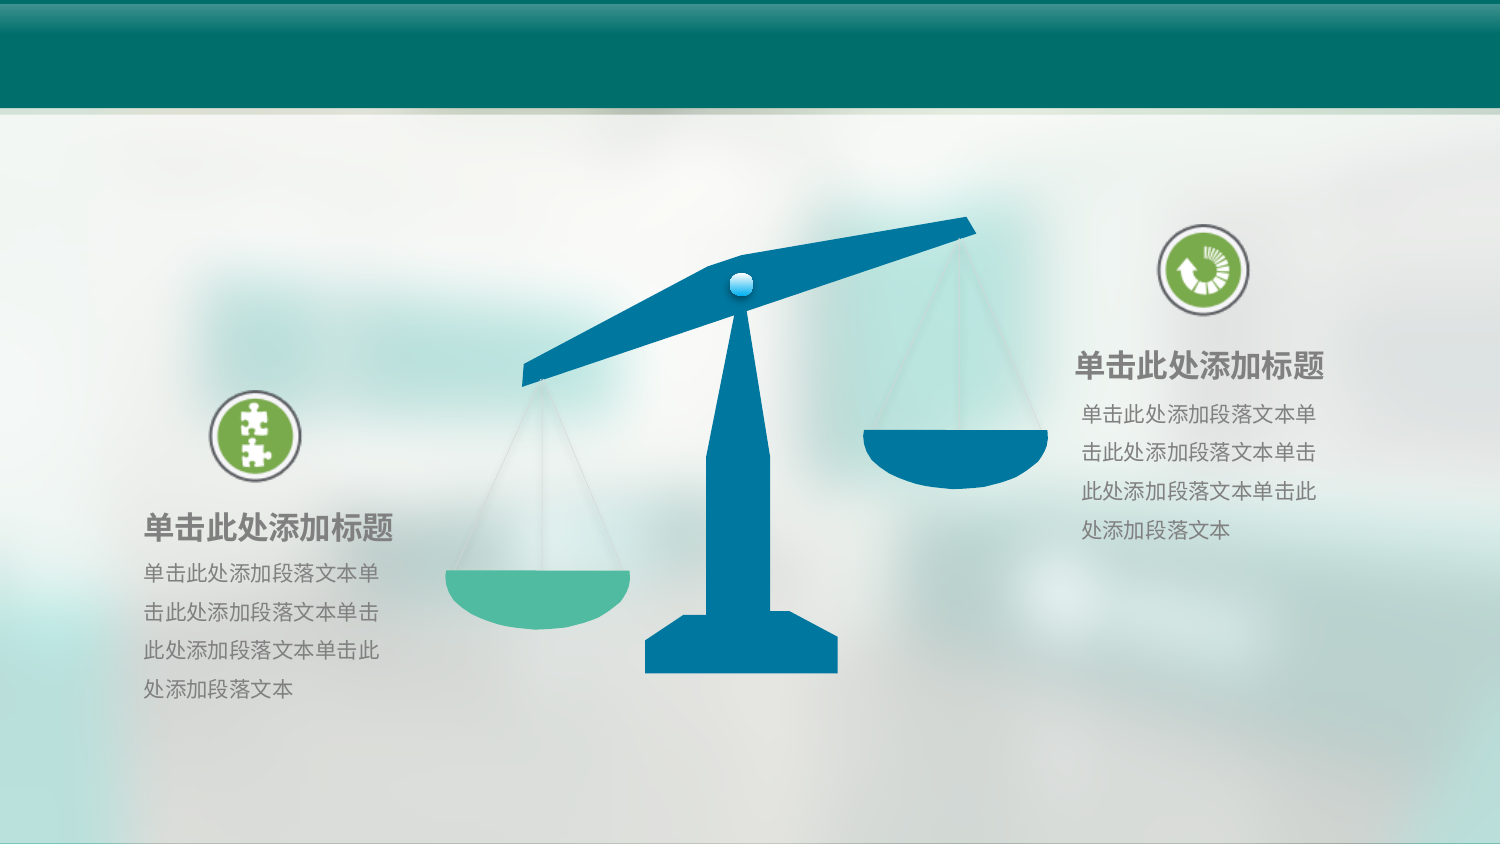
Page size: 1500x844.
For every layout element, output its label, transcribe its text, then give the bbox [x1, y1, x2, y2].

text_box 单击此处添加段落文本单击此处添加段落文本单击此处添加段落文本单击此处添加段落文本 [1066, 380, 1339, 550]
text_box 单击此处添加段落文本单击此处添加段落文本单击此处添加段落文本单击此处添加段落文本 [129, 539, 402, 709]
picture [0, 109, 1500, 114]
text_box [445, 216, 1049, 674]
text_box 单击此处添加标题 [129, 500, 445, 553]
picture [203, 382, 310, 487]
text_box 单击此处添加标题 [1049, 339, 1339, 392]
picture [1147, 216, 1258, 325]
